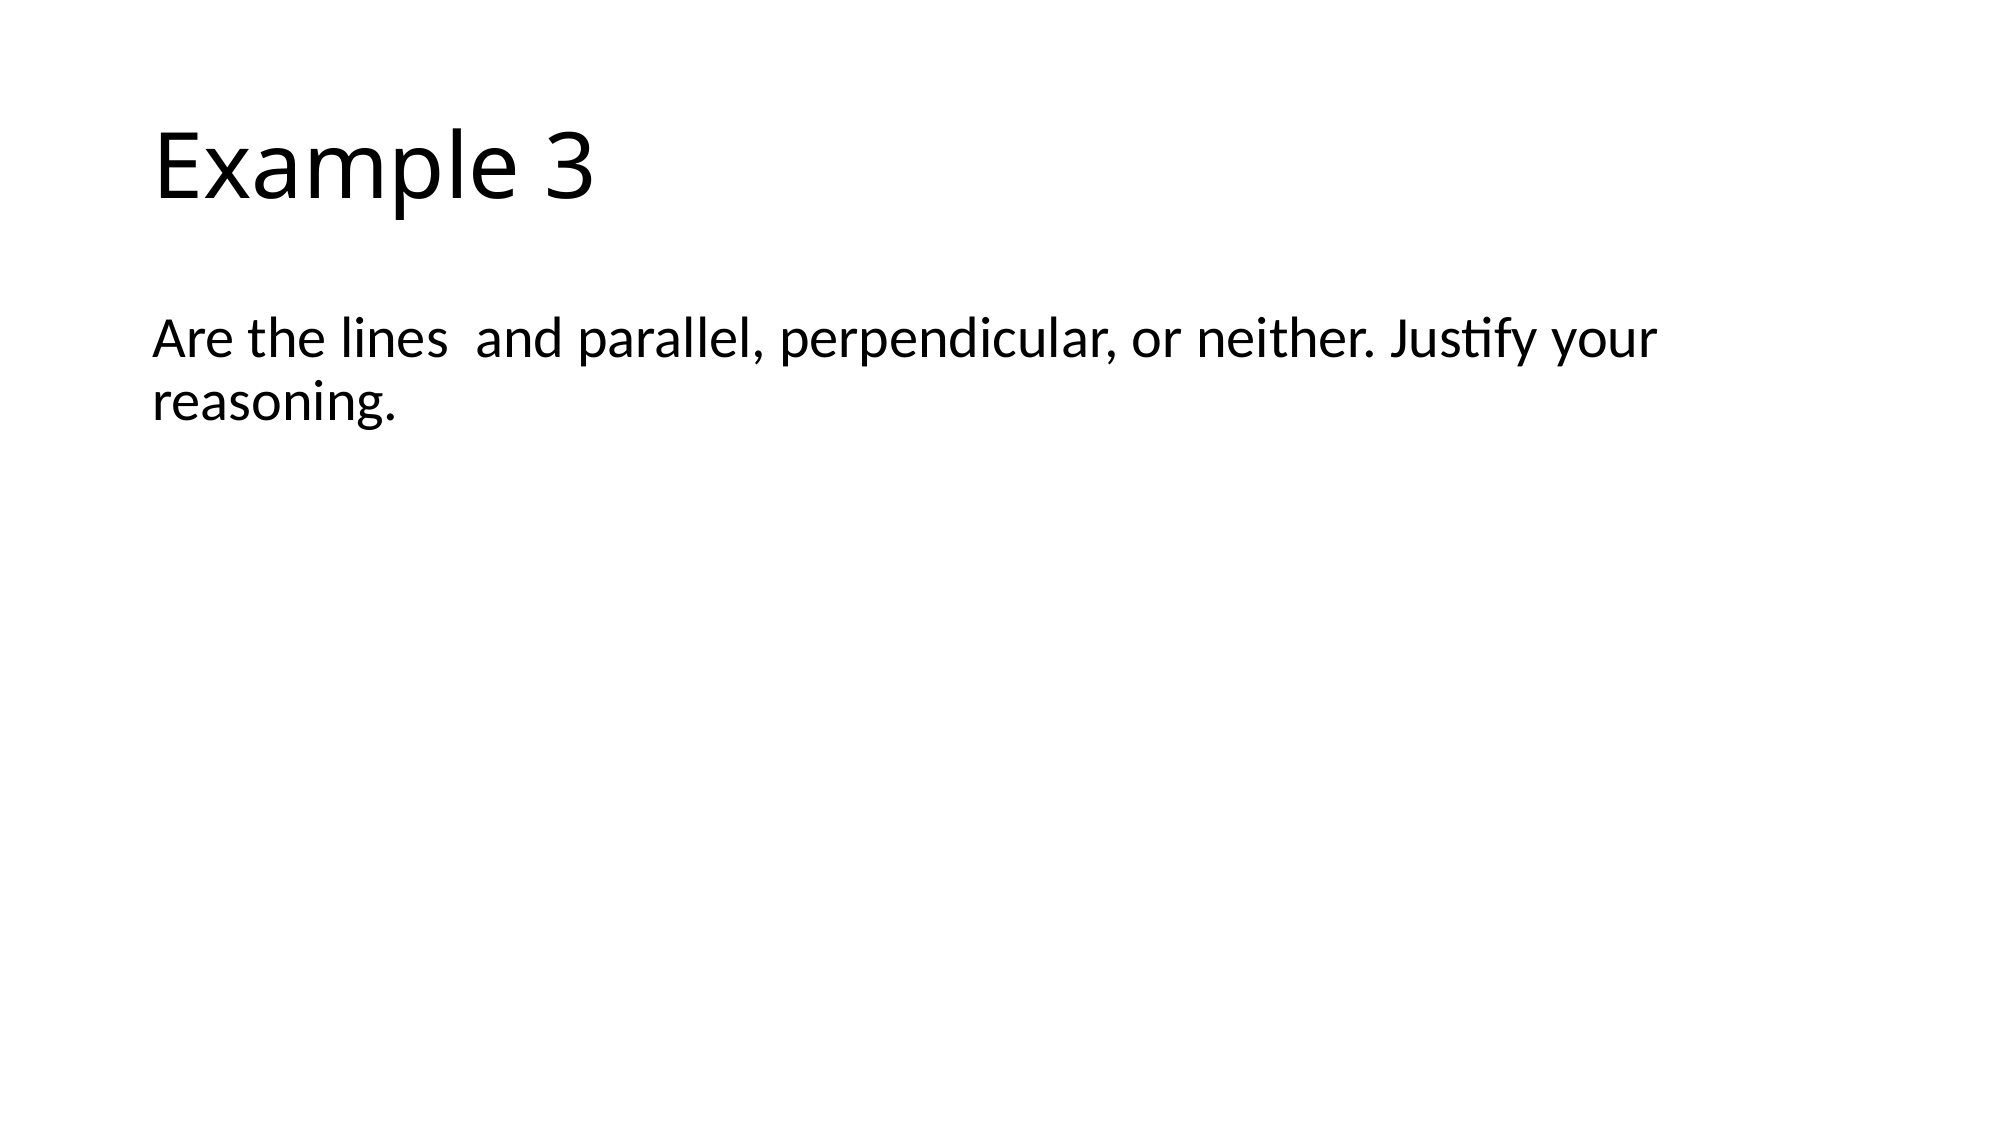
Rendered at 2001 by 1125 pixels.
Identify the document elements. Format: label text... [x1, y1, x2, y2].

title Example 3 [137, 59, 1863, 278]
